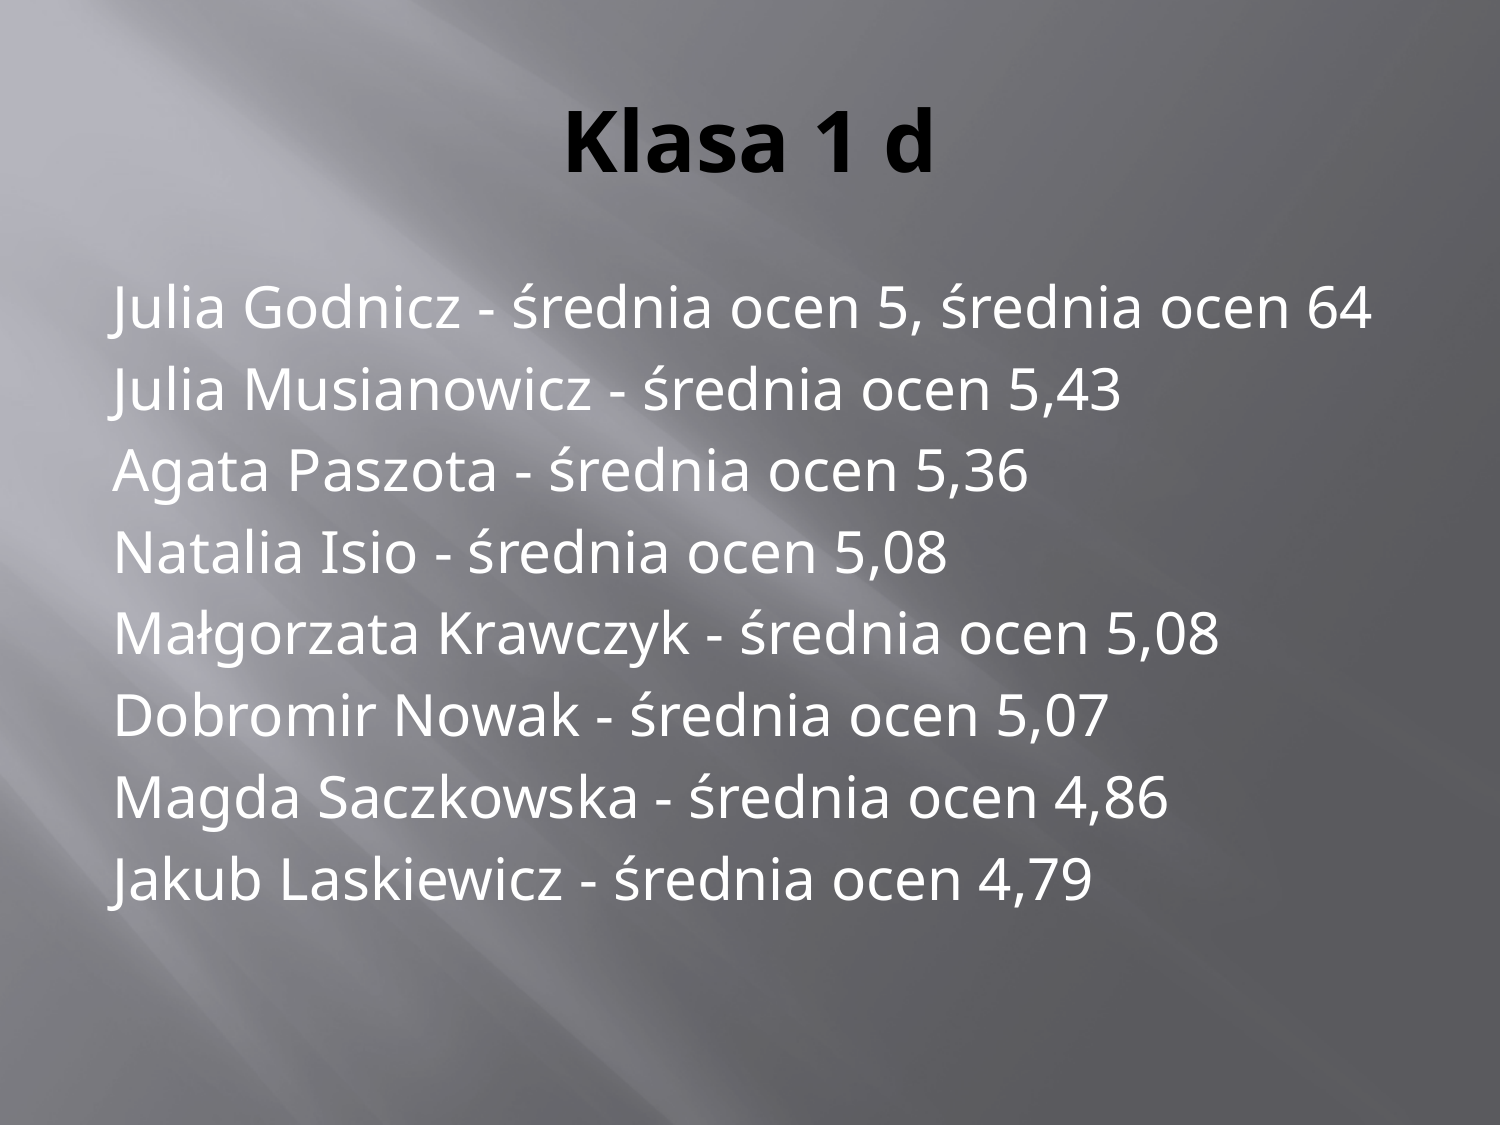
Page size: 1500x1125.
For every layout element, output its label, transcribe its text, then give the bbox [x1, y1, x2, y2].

list Julia Godnicz - średnia ocen 5, średnia ocen 64 Julia Musianowicz - średnia ocen 5,43 Agata Paszota - średnia ocen 5,36 Natalia Isio - średnia ocen 5,08 Małgorzata Krawczyk - średnia ocen 5,08 Dobromir Nowak - średnia ocen 5,07 Magda Saczkowska - średnia ocen 4,86 Jakub Laskiewicz - średnia ocen 4,79 [75, 262, 1425, 1035]
title Klasa 1 d [75, 45, 1425, 233]
